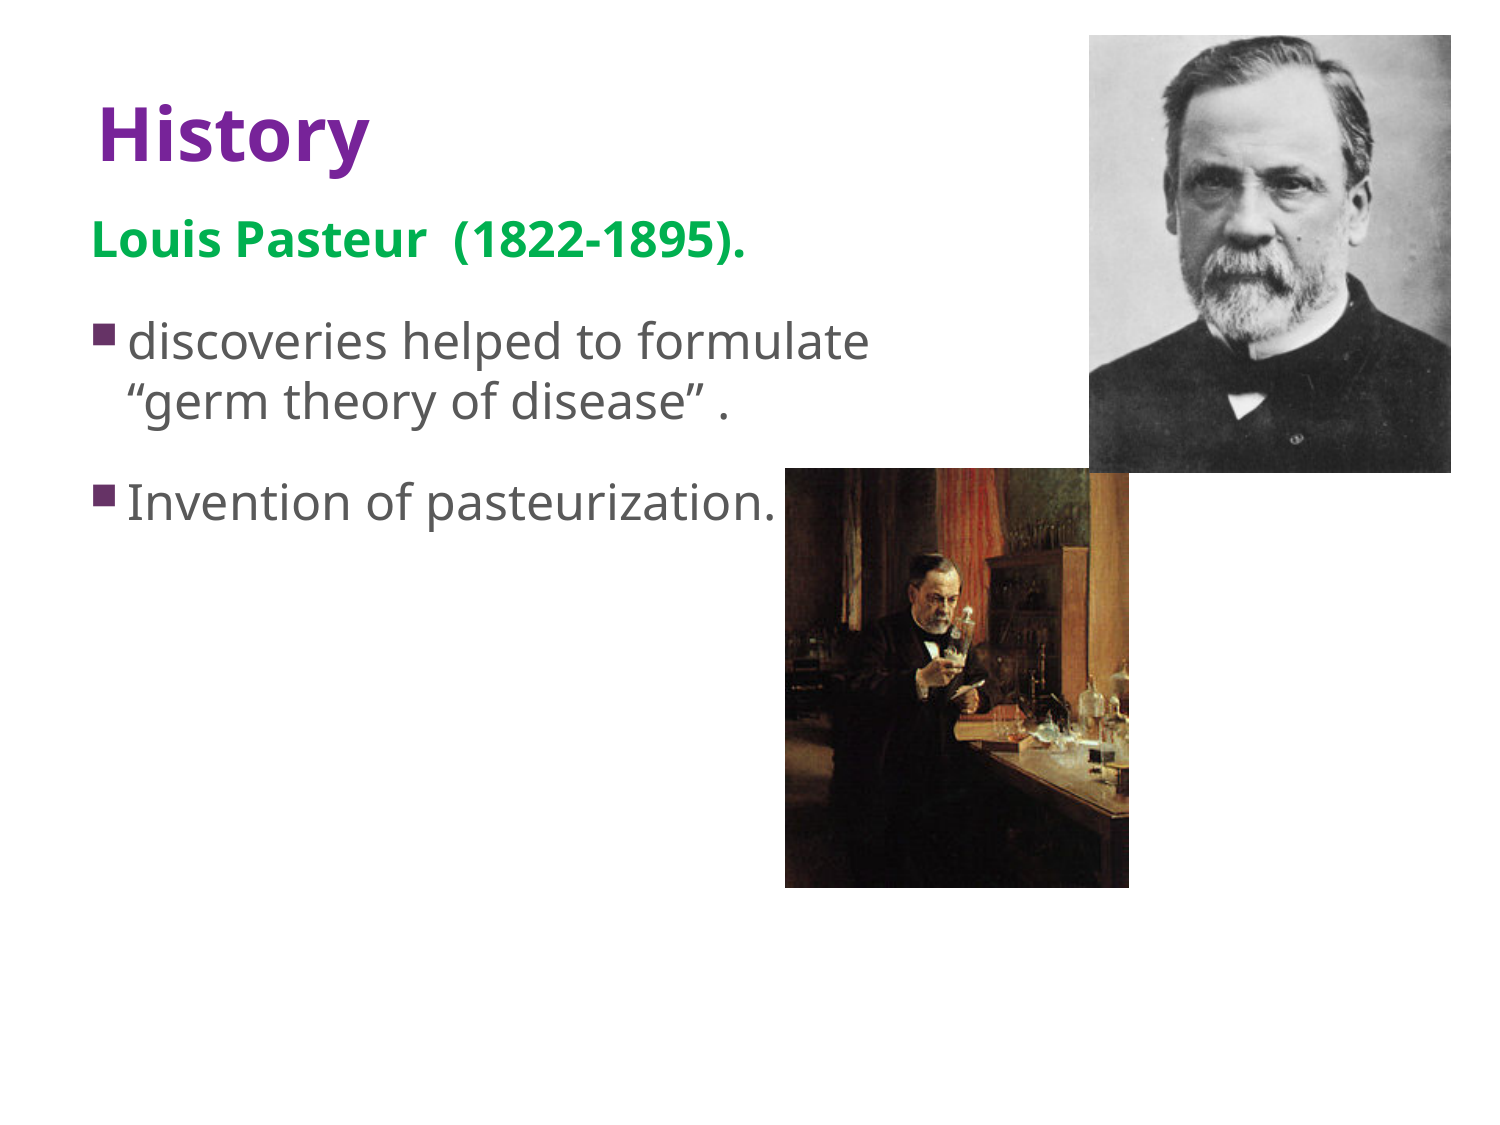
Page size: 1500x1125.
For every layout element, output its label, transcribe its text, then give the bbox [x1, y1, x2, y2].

picture [784, 468, 1130, 888]
title History [81, 79, 1082, 263]
picture [1089, 34, 1452, 474]
list Louis Pasteur (1822-1895). discoveries helped to formulate “germ theory of disease” . Invention of pasteurization. [75, 200, 926, 1090]
